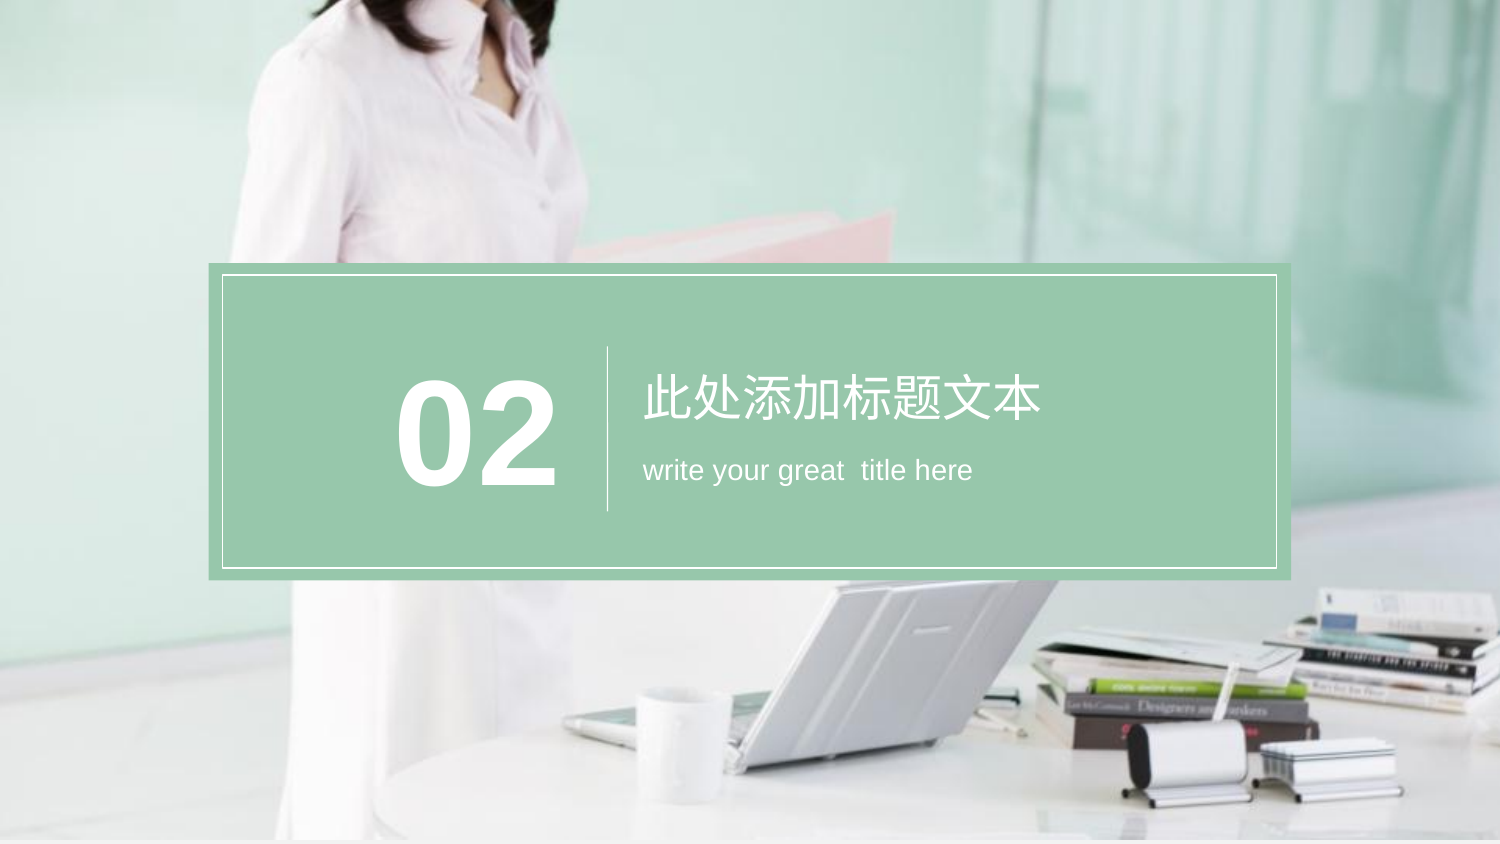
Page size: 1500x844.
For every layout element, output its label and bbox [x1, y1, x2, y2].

text_box [208, 262, 1292, 581]
picture [0, 0, 1500, 841]
